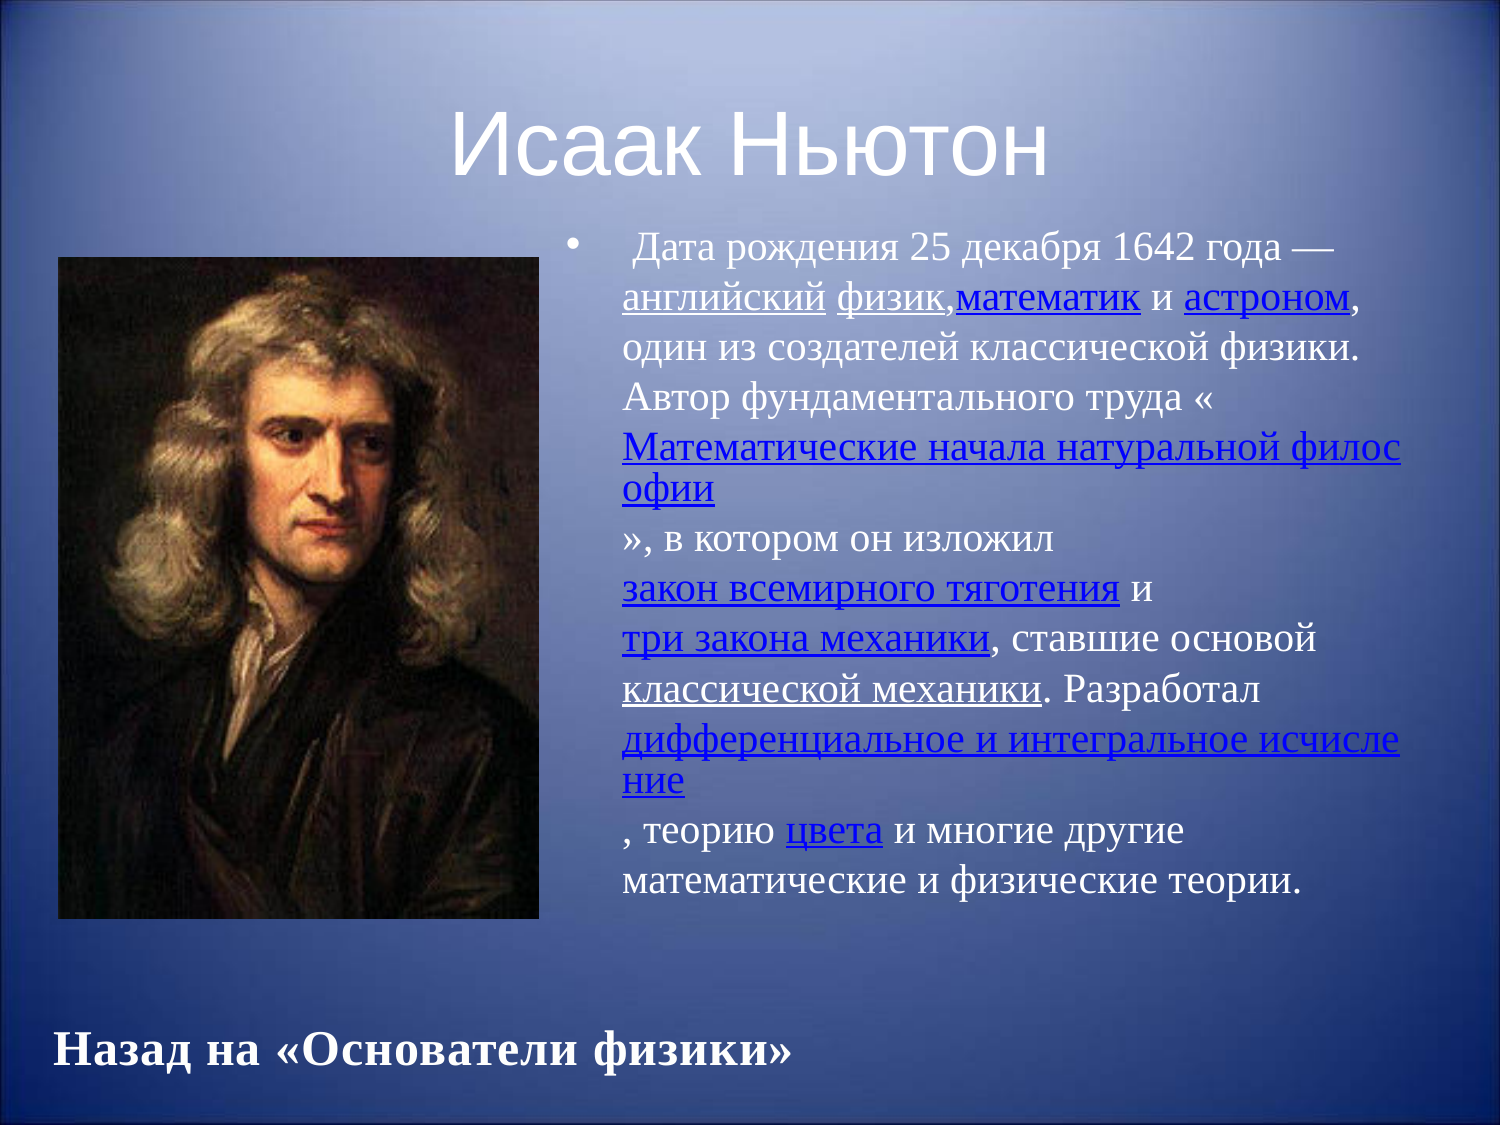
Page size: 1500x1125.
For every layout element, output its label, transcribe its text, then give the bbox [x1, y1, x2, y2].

text_box Назад на «Основатели физики» [38, 1007, 810, 1083]
title Исаак Ньютон [74, 44, 1426, 233]
picture [0, 0, 1500, 1125]
list Дата рождения 25 декабря 1642 года — английский физик,математик и астроном, один из создателей классической физики. Автор фундаментального труда «Математические начала натуральной философии», в котором он изложил закон всемирного тяготения и три закона механики, ставшие основой классической механики. Разработал дифференциальное и интегральное исчисление, теорию цвета и многие другие математические и физические теории. [550, 210, 1426, 1020]
